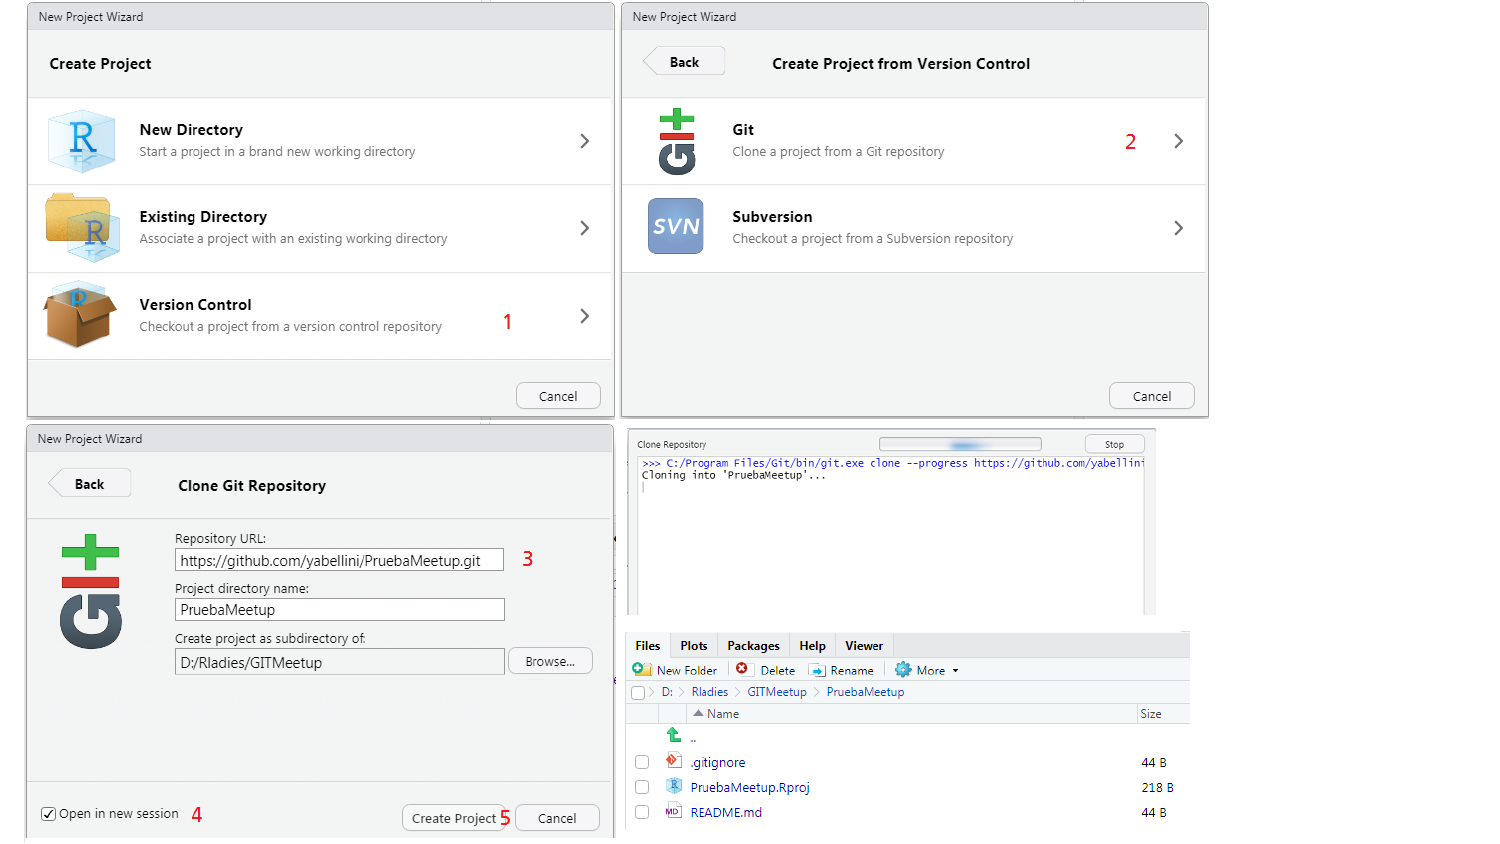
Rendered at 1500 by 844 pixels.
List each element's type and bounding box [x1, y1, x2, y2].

picture [24, 0, 1214, 844]
